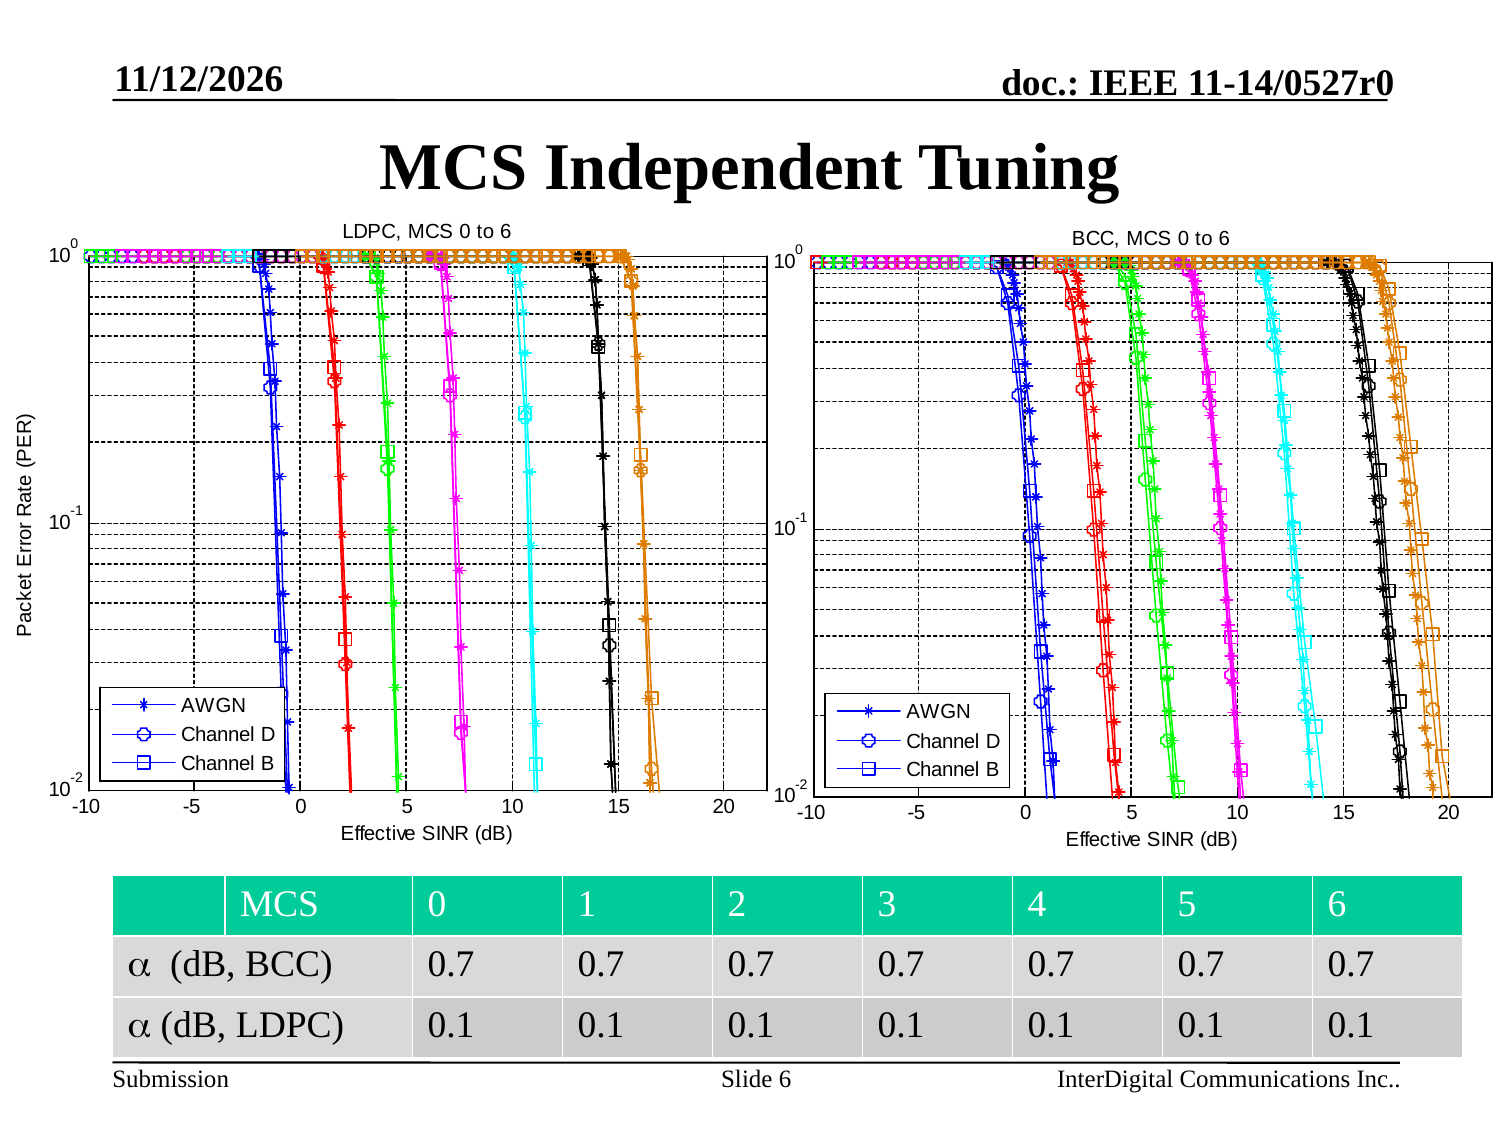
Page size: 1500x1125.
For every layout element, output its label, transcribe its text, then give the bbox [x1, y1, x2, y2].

table_cell 0.7 [1013, 937, 1162, 996]
table_cell 0.1 [863, 998, 1012, 1057]
table_cell 0.7 [863, 937, 1012, 996]
table_cell 0.7 [1313, 937, 1462, 996]
table_header 0 [413, 876, 562, 935]
table_cell a (dB, BCC) [113, 937, 412, 996]
title MCS Independent Tuning [112, 112, 1388, 210]
table_cell 0.7 [713, 937, 862, 996]
table_cell a (dB, LDPC) [113, 998, 412, 1057]
table_header MCS [226, 876, 412, 935]
table_cell 0.1 [1313, 998, 1462, 1057]
table_header 6 [1313, 878, 1462, 935]
table_cell 0.7 [563, 937, 712, 996]
table_cell 0.1 [713, 998, 862, 1057]
table_cell 0.1 [563, 998, 712, 1057]
table_cell 0.7 [1163, 937, 1312, 996]
slide_number Slide 6 [712, 1061, 800, 1123]
table_cell 0.1 [1013, 998, 1162, 1057]
table_cell 0.1 [413, 998, 562, 1057]
table_cell 0.7 [413, 937, 562, 996]
table_header 4 [1013, 878, 1162, 935]
footer InterDigital Communications Inc.. [878, 1061, 1402, 1093]
picture [0, 206, 1500, 869]
table_header 2 [713, 878, 862, 935]
table_header 1 [563, 876, 712, 935]
table_header [113, 876, 224, 935]
table_cell 0.1 [1163, 998, 1312, 1057]
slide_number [114, 54, 423, 100]
table_header 3 [863, 878, 1012, 935]
table_header 5 [1163, 878, 1312, 935]
